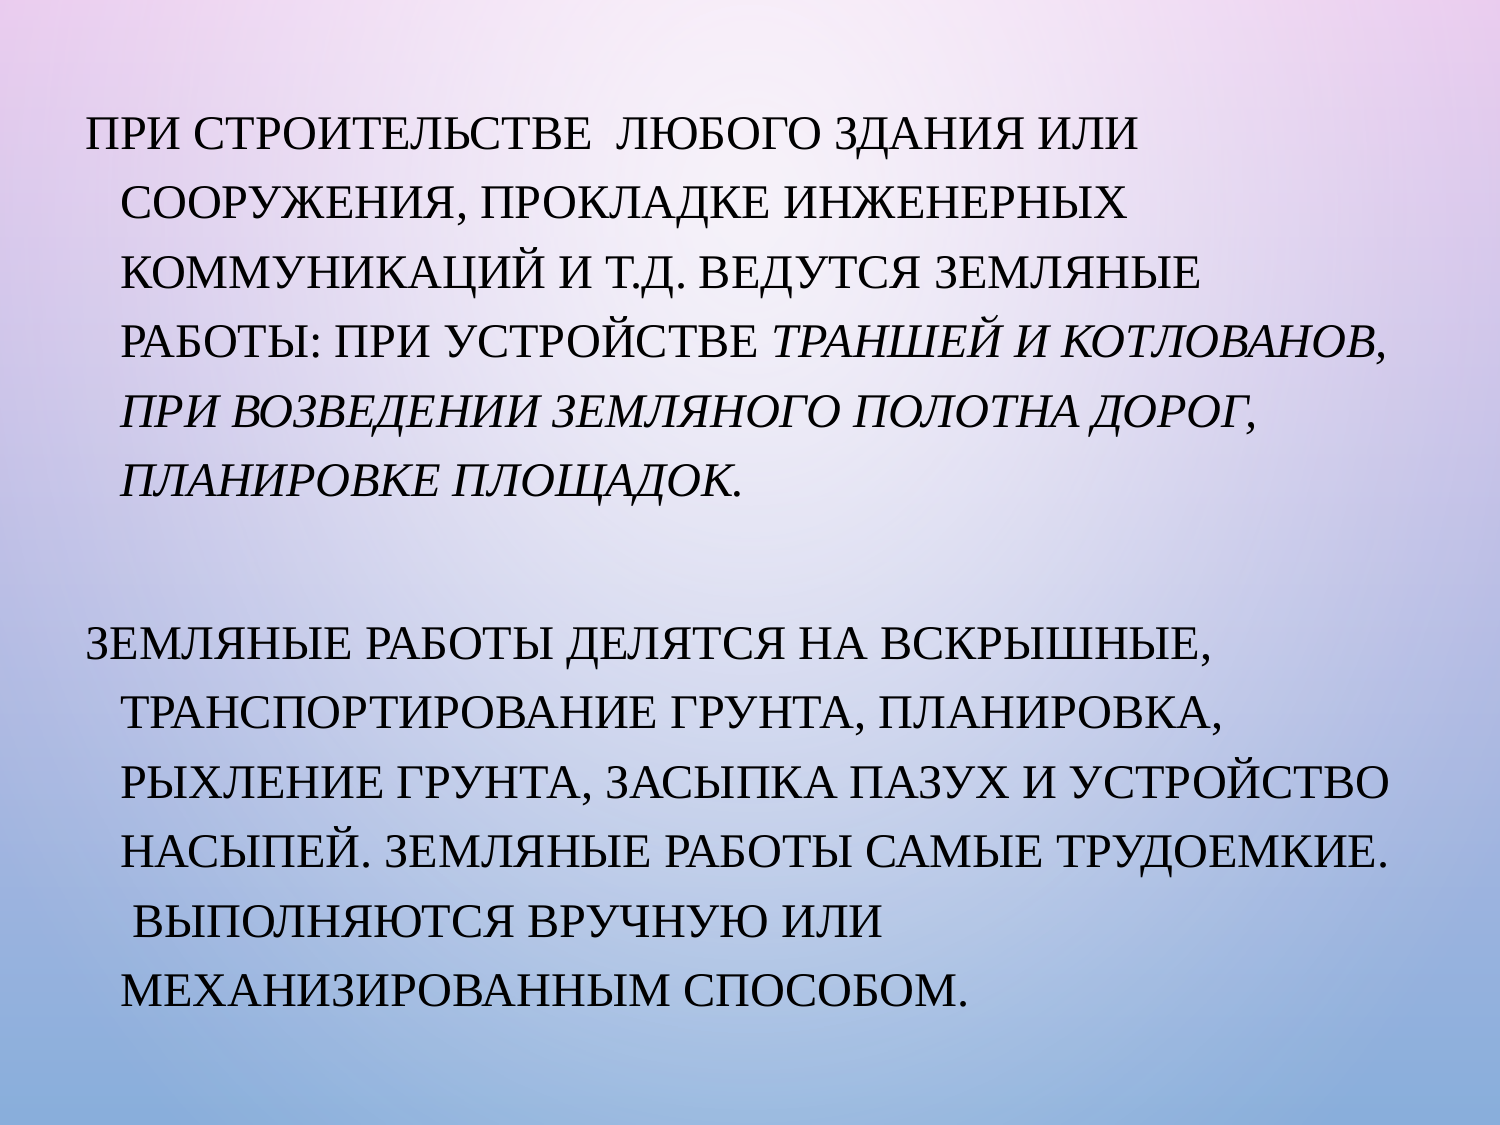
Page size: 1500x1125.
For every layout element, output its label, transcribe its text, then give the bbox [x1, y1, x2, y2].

list При строительстве любого здания или сооружения, прокладке инженерных коммуникаций и т.д. ведутся земляные работы: при устройстве траншей и котлованов, при возведении земляного полотна дорог, планировке площадок. Земляные работы делятся на вскрышные, транспортирование грунта, планировка, рыхление грунта, засыпка пазух и устройство насыпей. Земляные работы самые трудоемкие. Выполняются вручную или механизированным способом. [70, 82, 1425, 1035]
